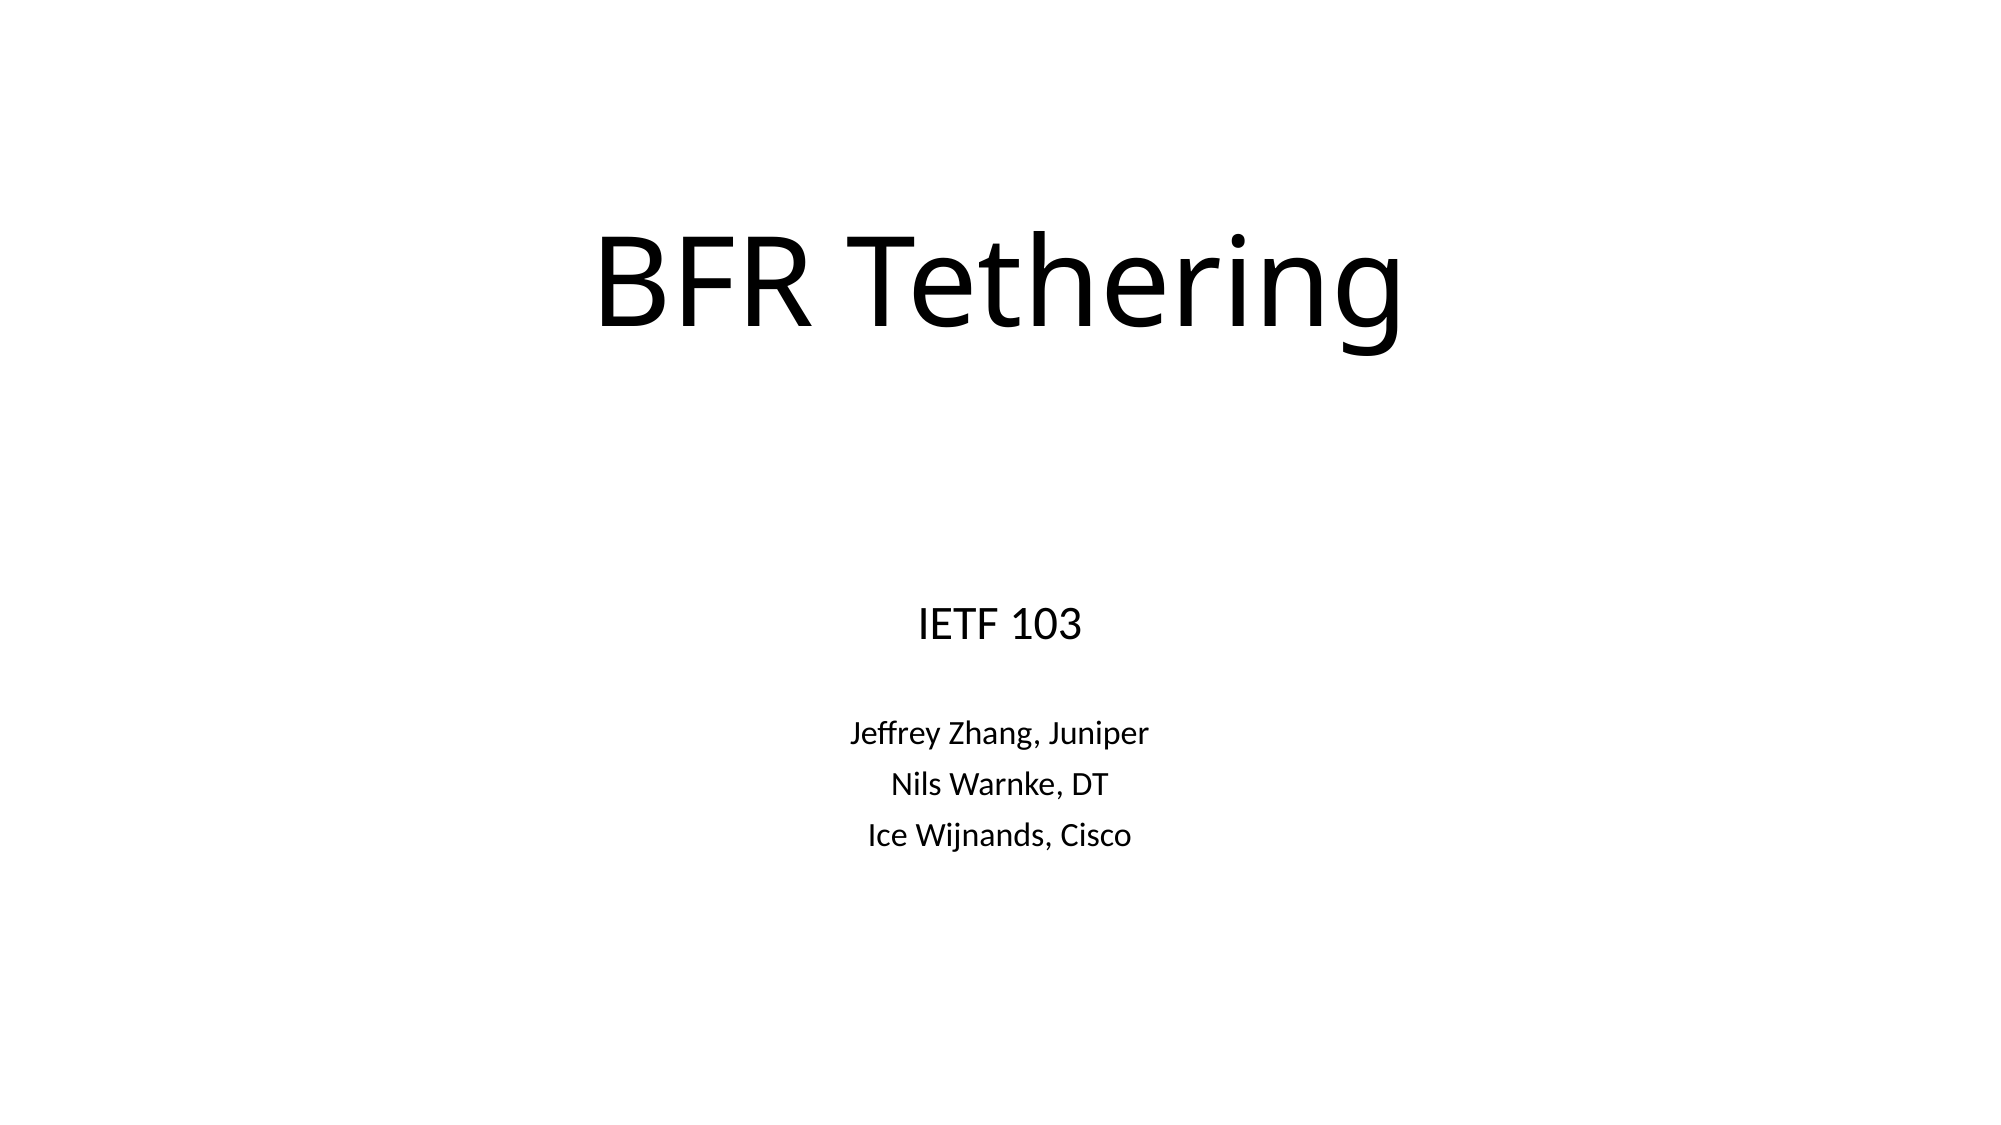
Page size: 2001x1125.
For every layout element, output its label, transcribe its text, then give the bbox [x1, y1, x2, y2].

title BFR Tethering [249, 184, 1750, 362]
subtitle IETF 103 Jeffrey Zhang, Juniper Nils Warnke, DT Ice Wijnands, Cisco [249, 590, 1750, 863]
